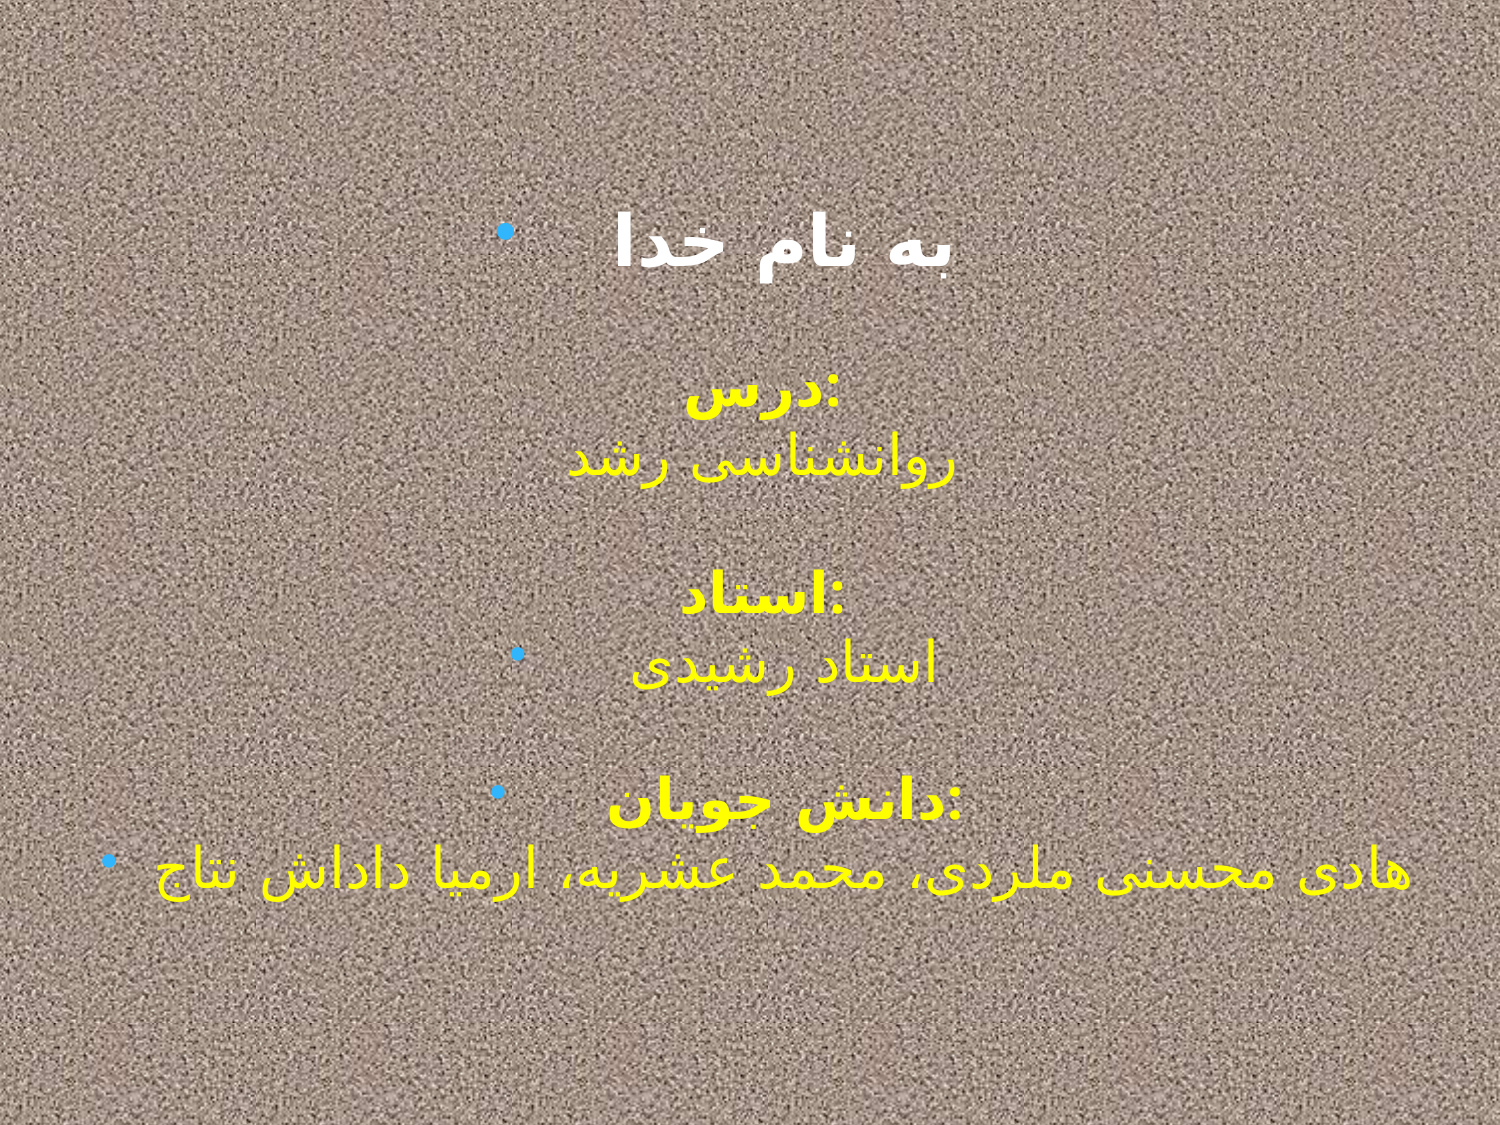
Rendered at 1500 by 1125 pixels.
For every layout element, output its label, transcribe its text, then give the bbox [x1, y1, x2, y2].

picture [0, 0, 1500, 1125]
footer www.modirkade.ir [212, 1050, 904, 1095]
list به نام خدا درس: روانشناسی رشد استاد: استاد رشیدی دانش جویان: هادی محسنی ملردی، محمد عشریه، ارمیا داداش نتاج [87, 187, 1438, 930]
slide_number 1 [1417, 1068, 1494, 1114]
